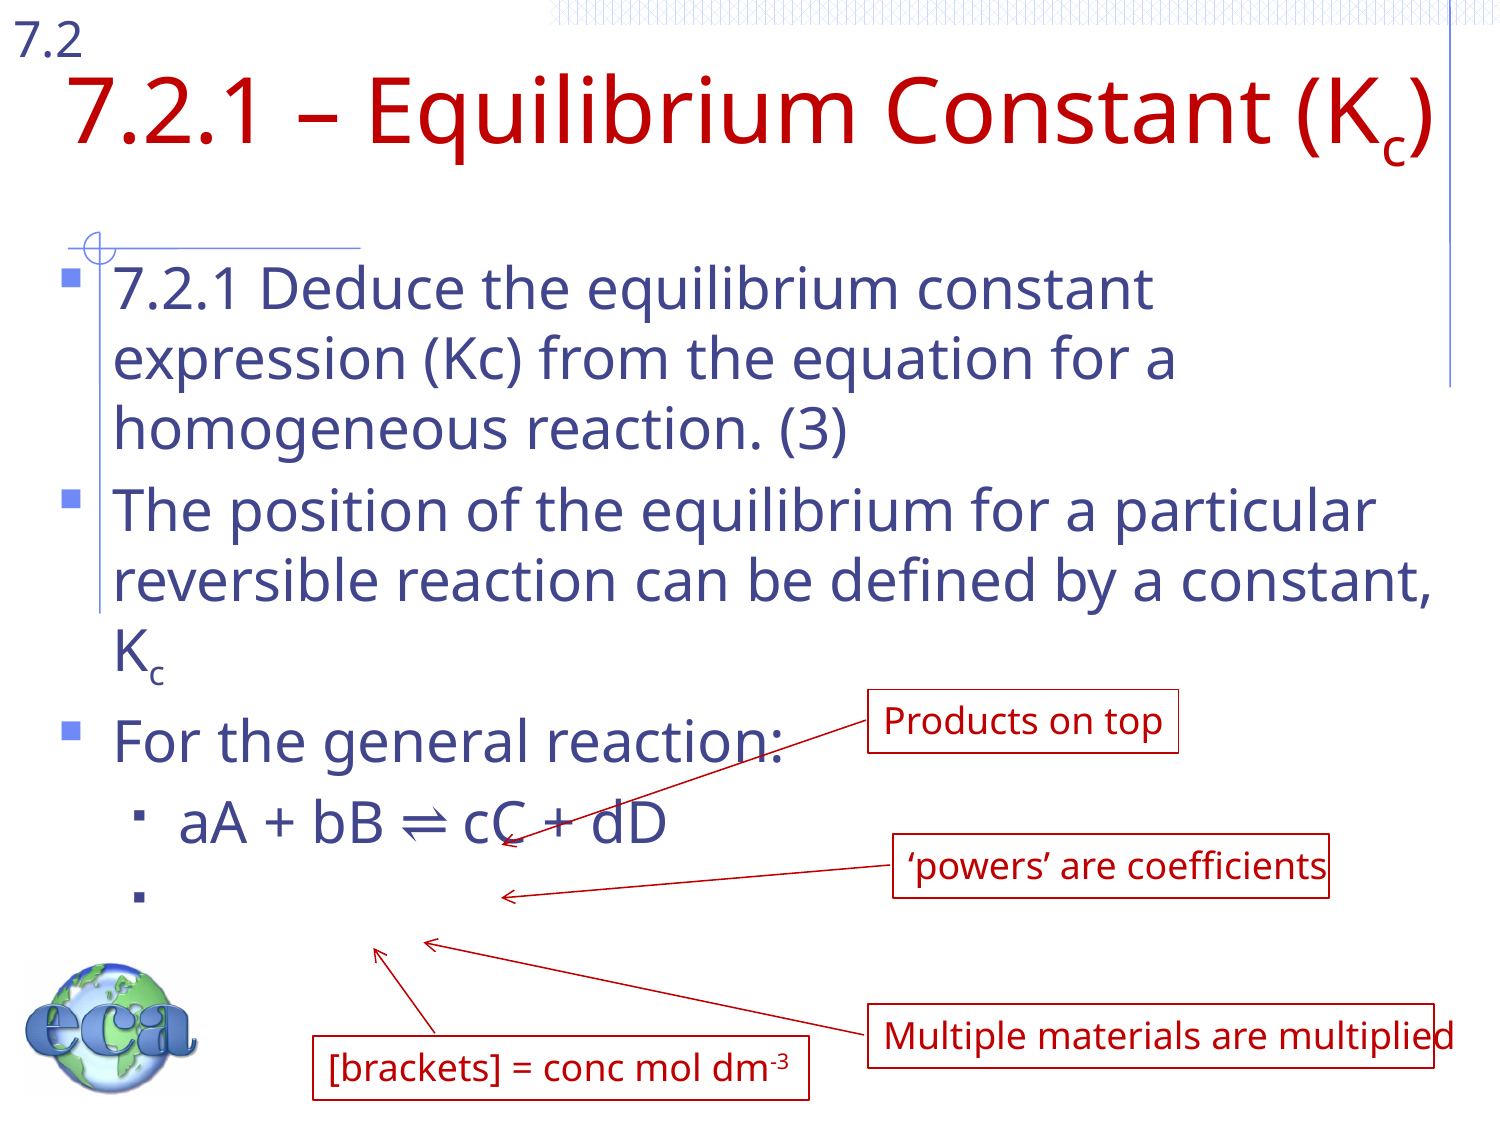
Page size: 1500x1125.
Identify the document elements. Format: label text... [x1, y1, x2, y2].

picture [23, 960, 200, 1096]
text_box [brackets] = conc mol dm-3 [373, 947, 435, 1034]
text_box Multiple materials are multiplied [423, 938, 865, 1036]
text_box ‘powers’ are coefficients [501, 864, 891, 904]
text_box [brackets] = conc mol dm-3 [312, 1036, 810, 1100]
text_box ‘powers’ are coefficients [893, 834, 1329, 898]
text_box Multiple materials are multiplied [868, 1004, 1435, 1068]
title 7.2.1 – Equilibrium Constant (Kc) [17, 49, 1483, 185]
text_box Products on top [868, 689, 1179, 754]
text_box Products on top [501, 720, 866, 848]
